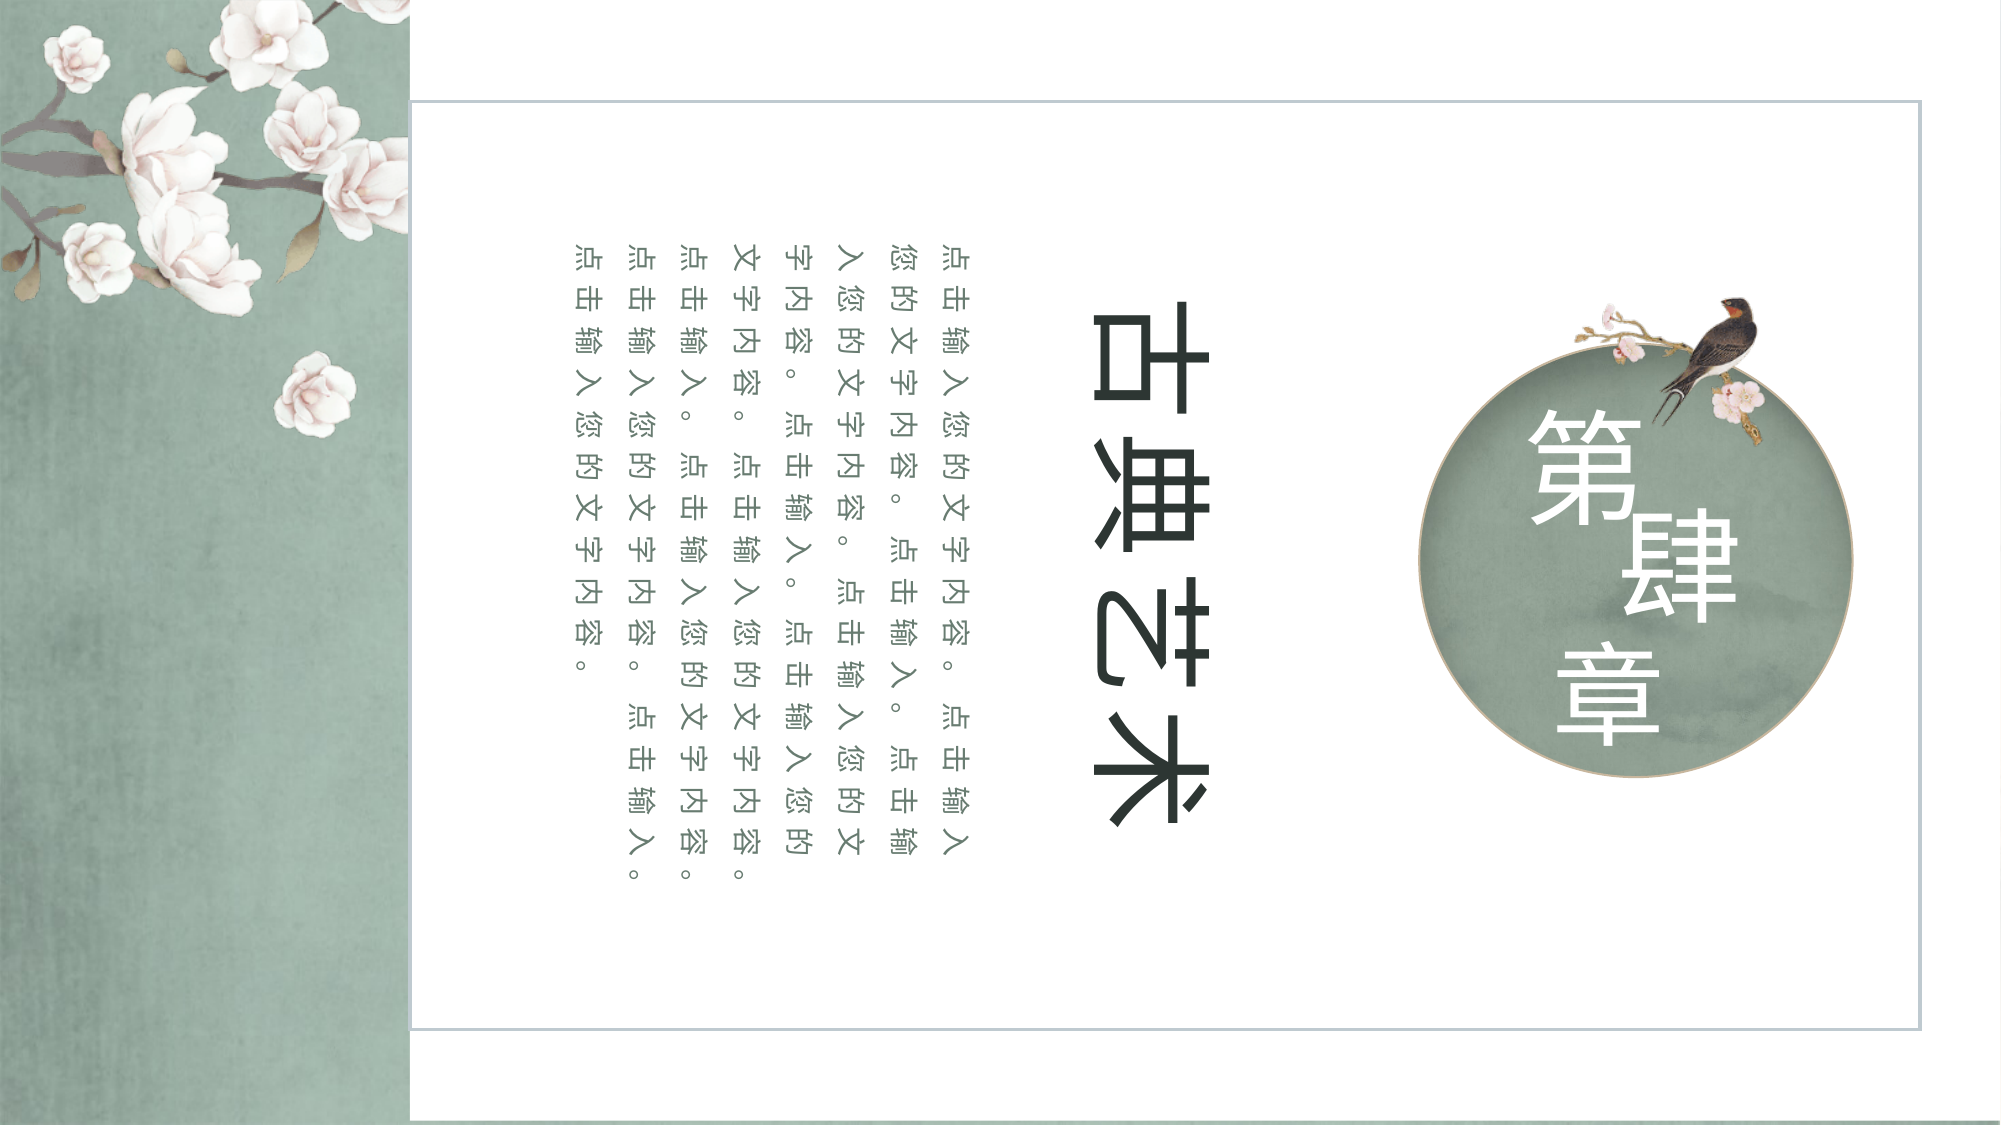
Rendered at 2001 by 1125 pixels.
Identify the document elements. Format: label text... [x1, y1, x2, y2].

text_box 古典艺术 [1054, 236, 1237, 892]
text_box 点击输入您的文字内容。点击输入您的文字内容。点击输入。点击输入您的文字内容。点击输入您的文字内容。点击输入。点击输入您的文字内容。点击输入您的文字内容。点击输入。点击输入您的文字内容。点击输入您的文字内容。点击输入。点击输入您的文字内容。 [492, 228, 1000, 904]
text_box [409, 0, 2000, 1122]
text_box 肆 [1602, 480, 1758, 646]
text_box [1418, 385, 1602, 755]
picture [0, 0, 2001, 1125]
text_box [409, 101, 1921, 1031]
text_box [1509, 373, 1525, 383]
text_box [1570, 456, 1854, 779]
text_box 第 [1507, 383, 1663, 549]
picture [1525, 250, 1827, 479]
text_box 章 [1537, 617, 1681, 768]
